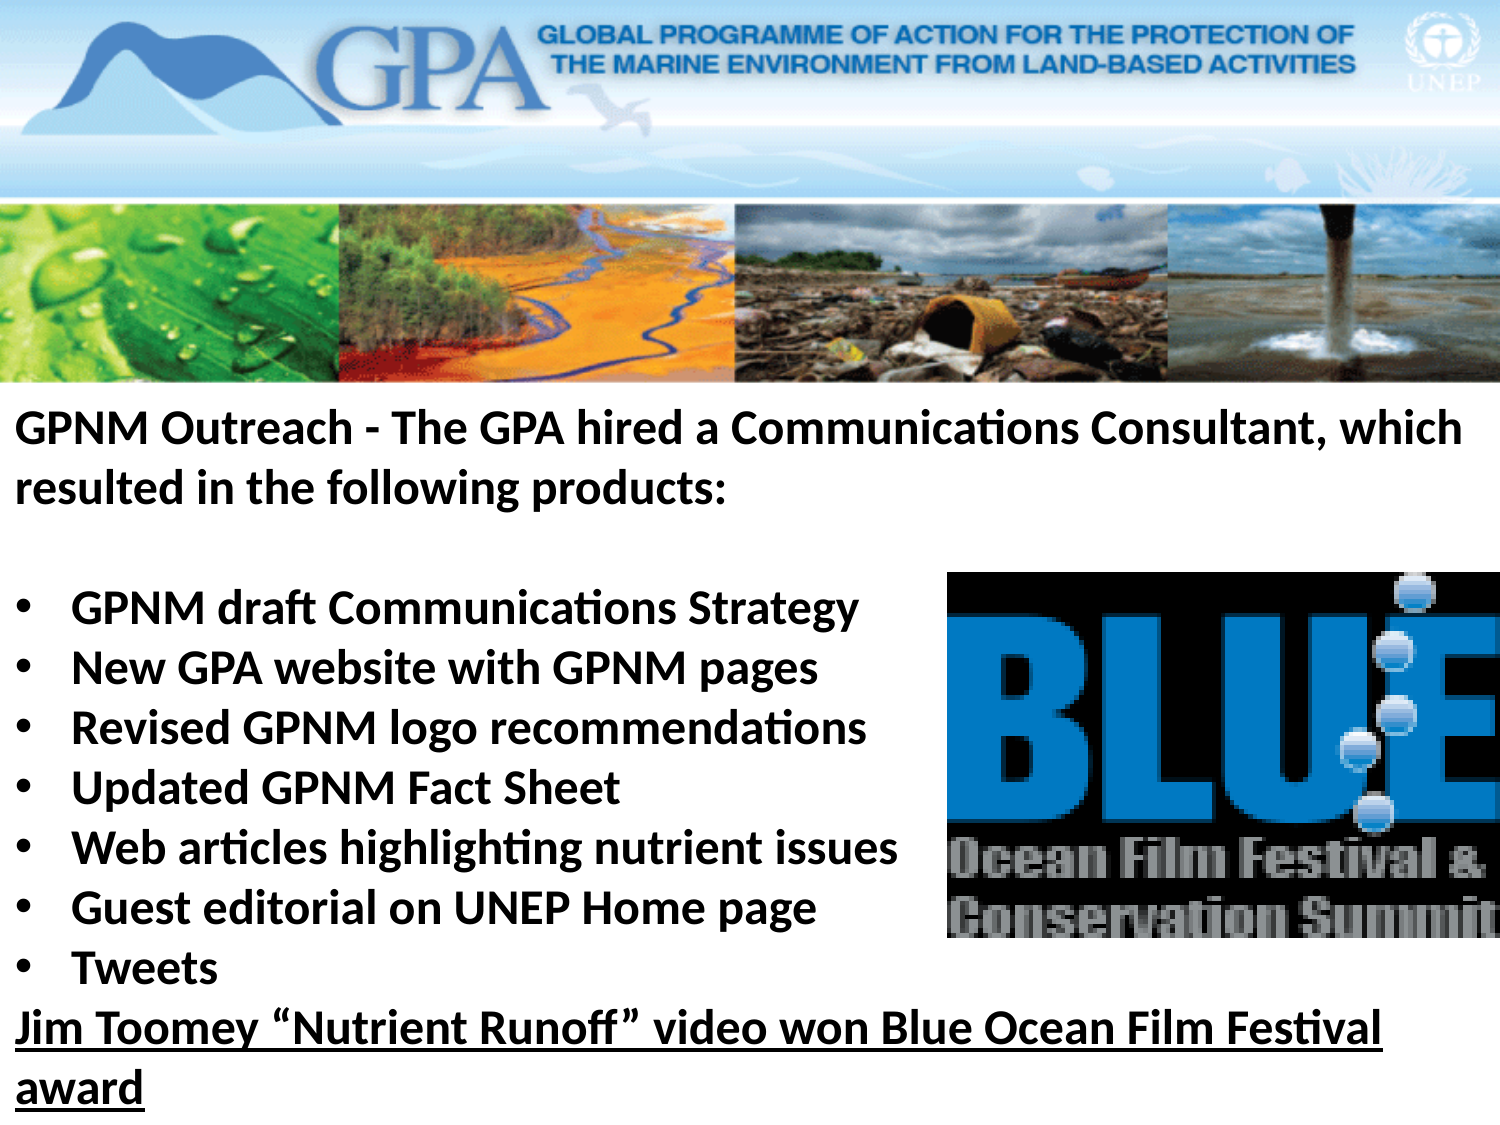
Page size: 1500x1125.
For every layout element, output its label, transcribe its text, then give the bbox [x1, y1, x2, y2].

text_box GPNM Outreach - The GPA hired a Communications Consultant, which resulted in the following products: GPNM draft Communications Strategy New GPA website with GPNM pages Revised GPNM logo recommendations Updated GPNM Fact Sheet Web articles highlighting nutrient issues Guest editorial on UNEP Home page Tweets Jim Toomey “Nutrient Runoff” video won Blue Ocean Film Festival award [0, 395, 1500, 1123]
picture [0, 0, 1500, 388]
picture [947, 572, 1500, 938]
